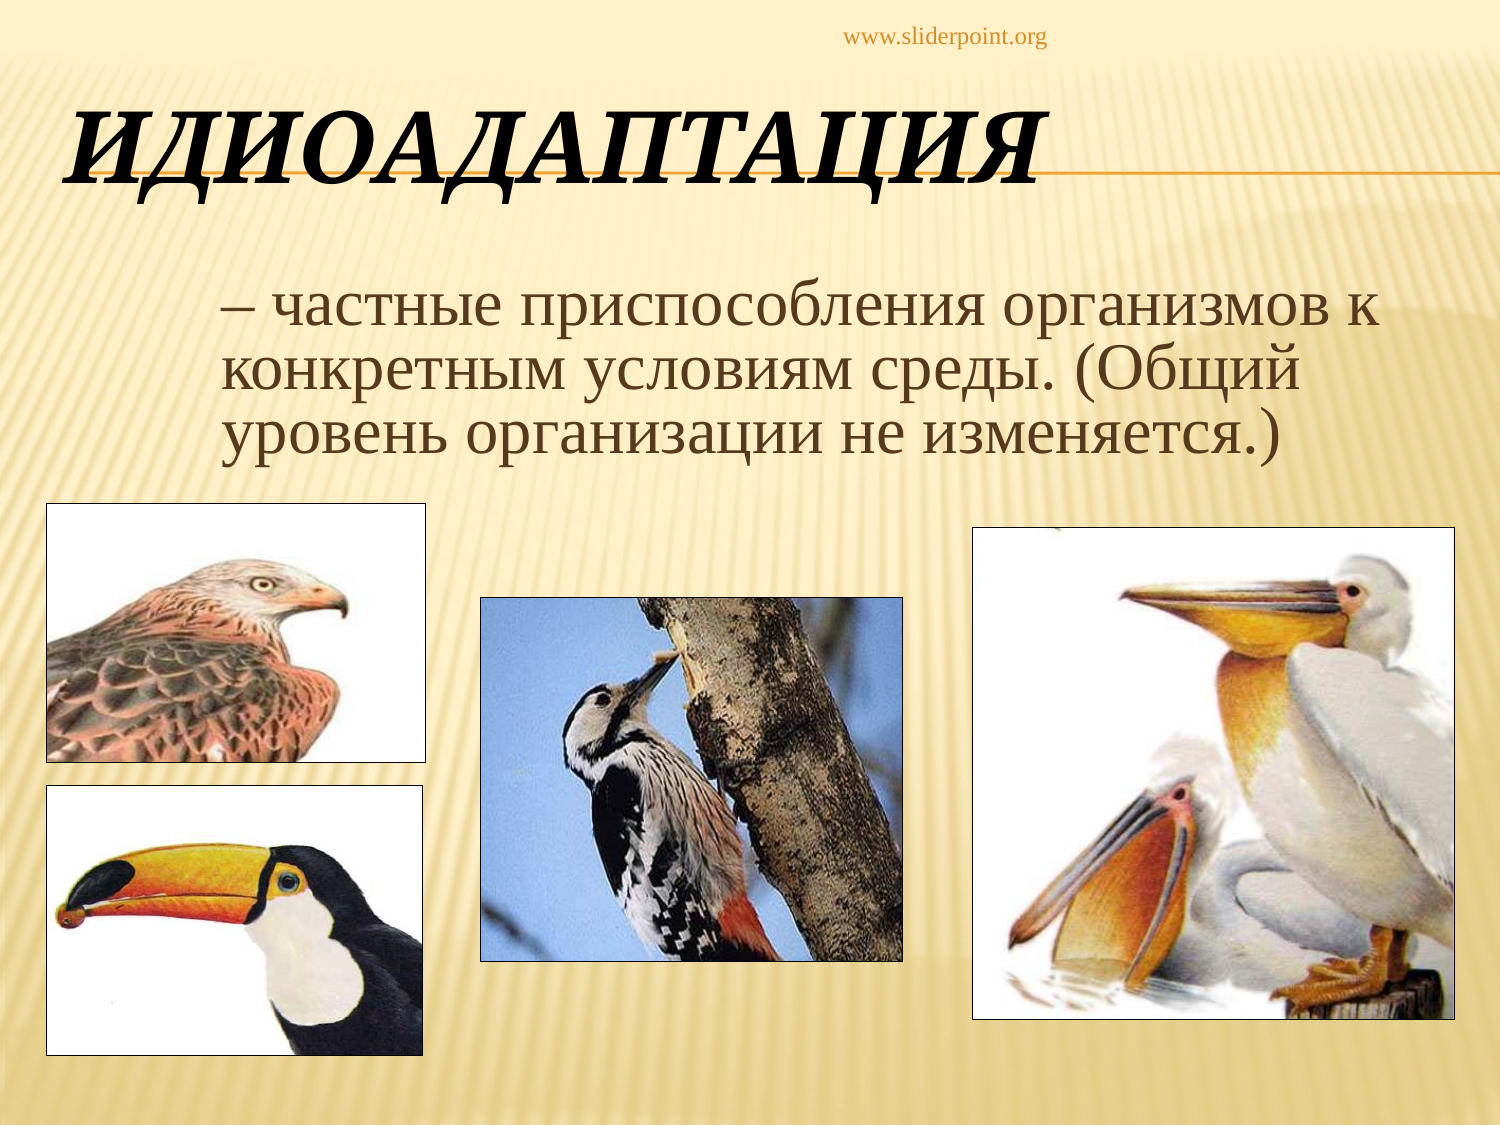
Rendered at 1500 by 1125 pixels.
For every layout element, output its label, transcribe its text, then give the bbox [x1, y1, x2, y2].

footer www.sliderpoint.org [587, 12, 1063, 60]
picture [480, 597, 903, 962]
picture [46, 503, 426, 762]
picture [972, 526, 1454, 1020]
picture [46, 784, 423, 1055]
title Идиоадаптация [50, 75, 1475, 213]
text_box – частные приспособления организмов к конкретным условиям среды. (Общий уровень организации не изменяется.) [206, 267, 1424, 474]
